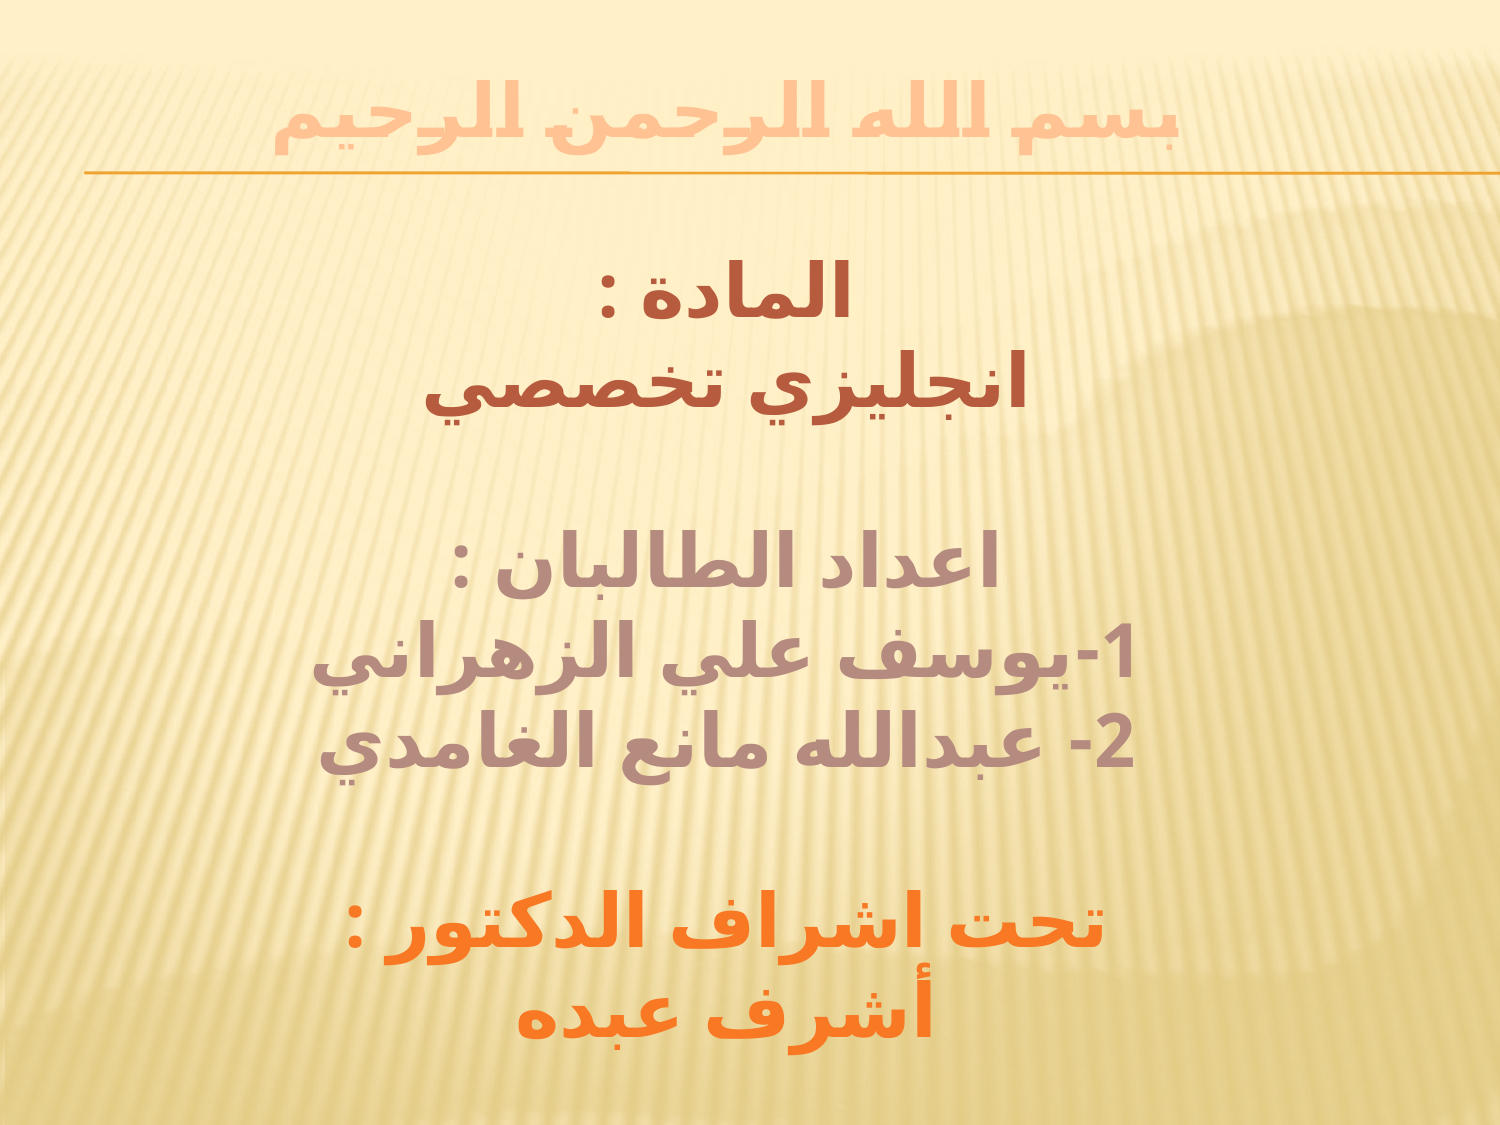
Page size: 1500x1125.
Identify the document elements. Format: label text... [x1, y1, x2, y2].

text_box بسم الله الرحمن الرحيم المادة : انجليزي تخصصي اعداد الطالبان : 1-يوسف علي الزهراني 2- عبدالله مانع الغامدي تحت اشراف الدكتور : أشرف عبده [123, 54, 1329, 1060]
